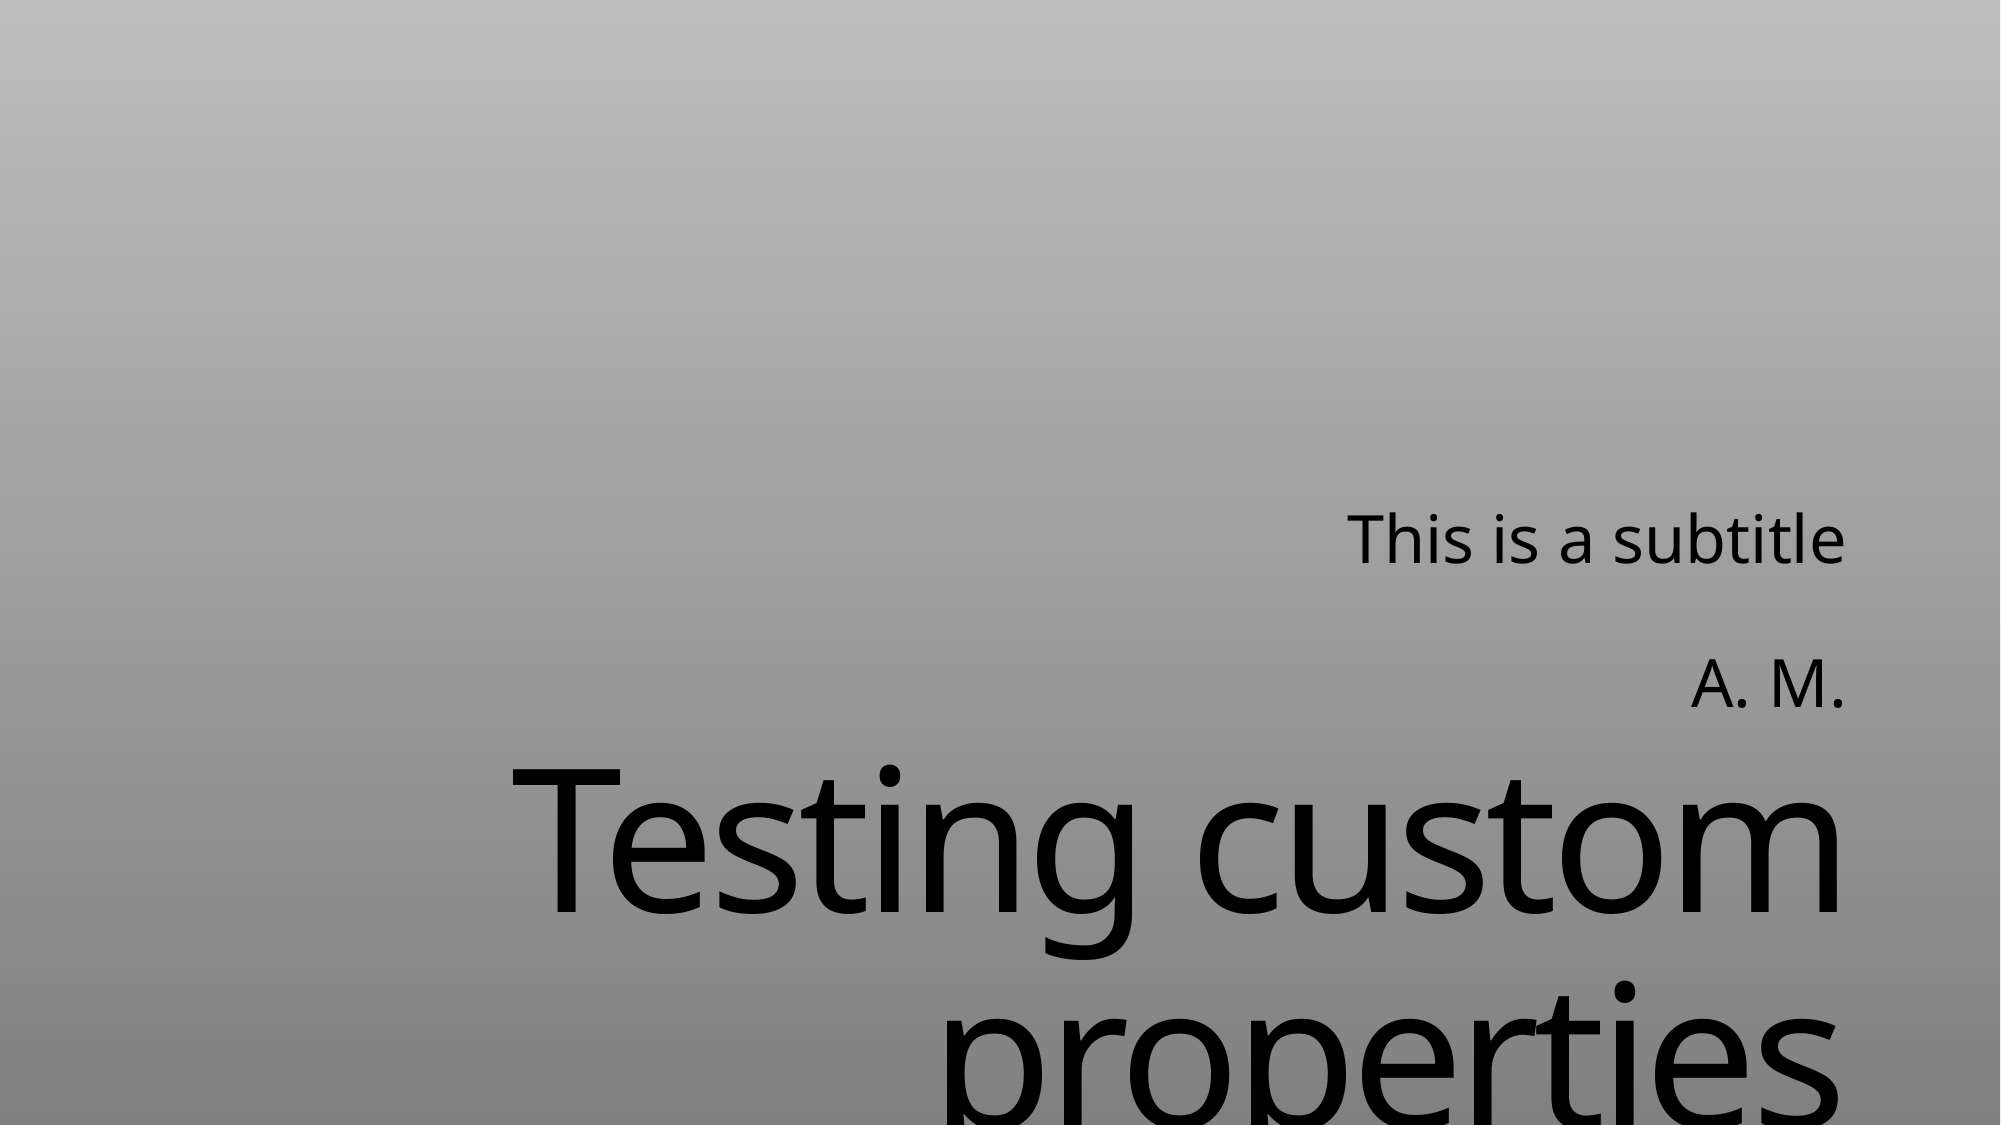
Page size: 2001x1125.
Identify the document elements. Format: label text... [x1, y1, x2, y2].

picture [0, 0, 2001, 1125]
subtitle This is a subtitle A. M. [362, 606, 1863, 730]
title Testing custom properties [362, 732, 1863, 1002]
